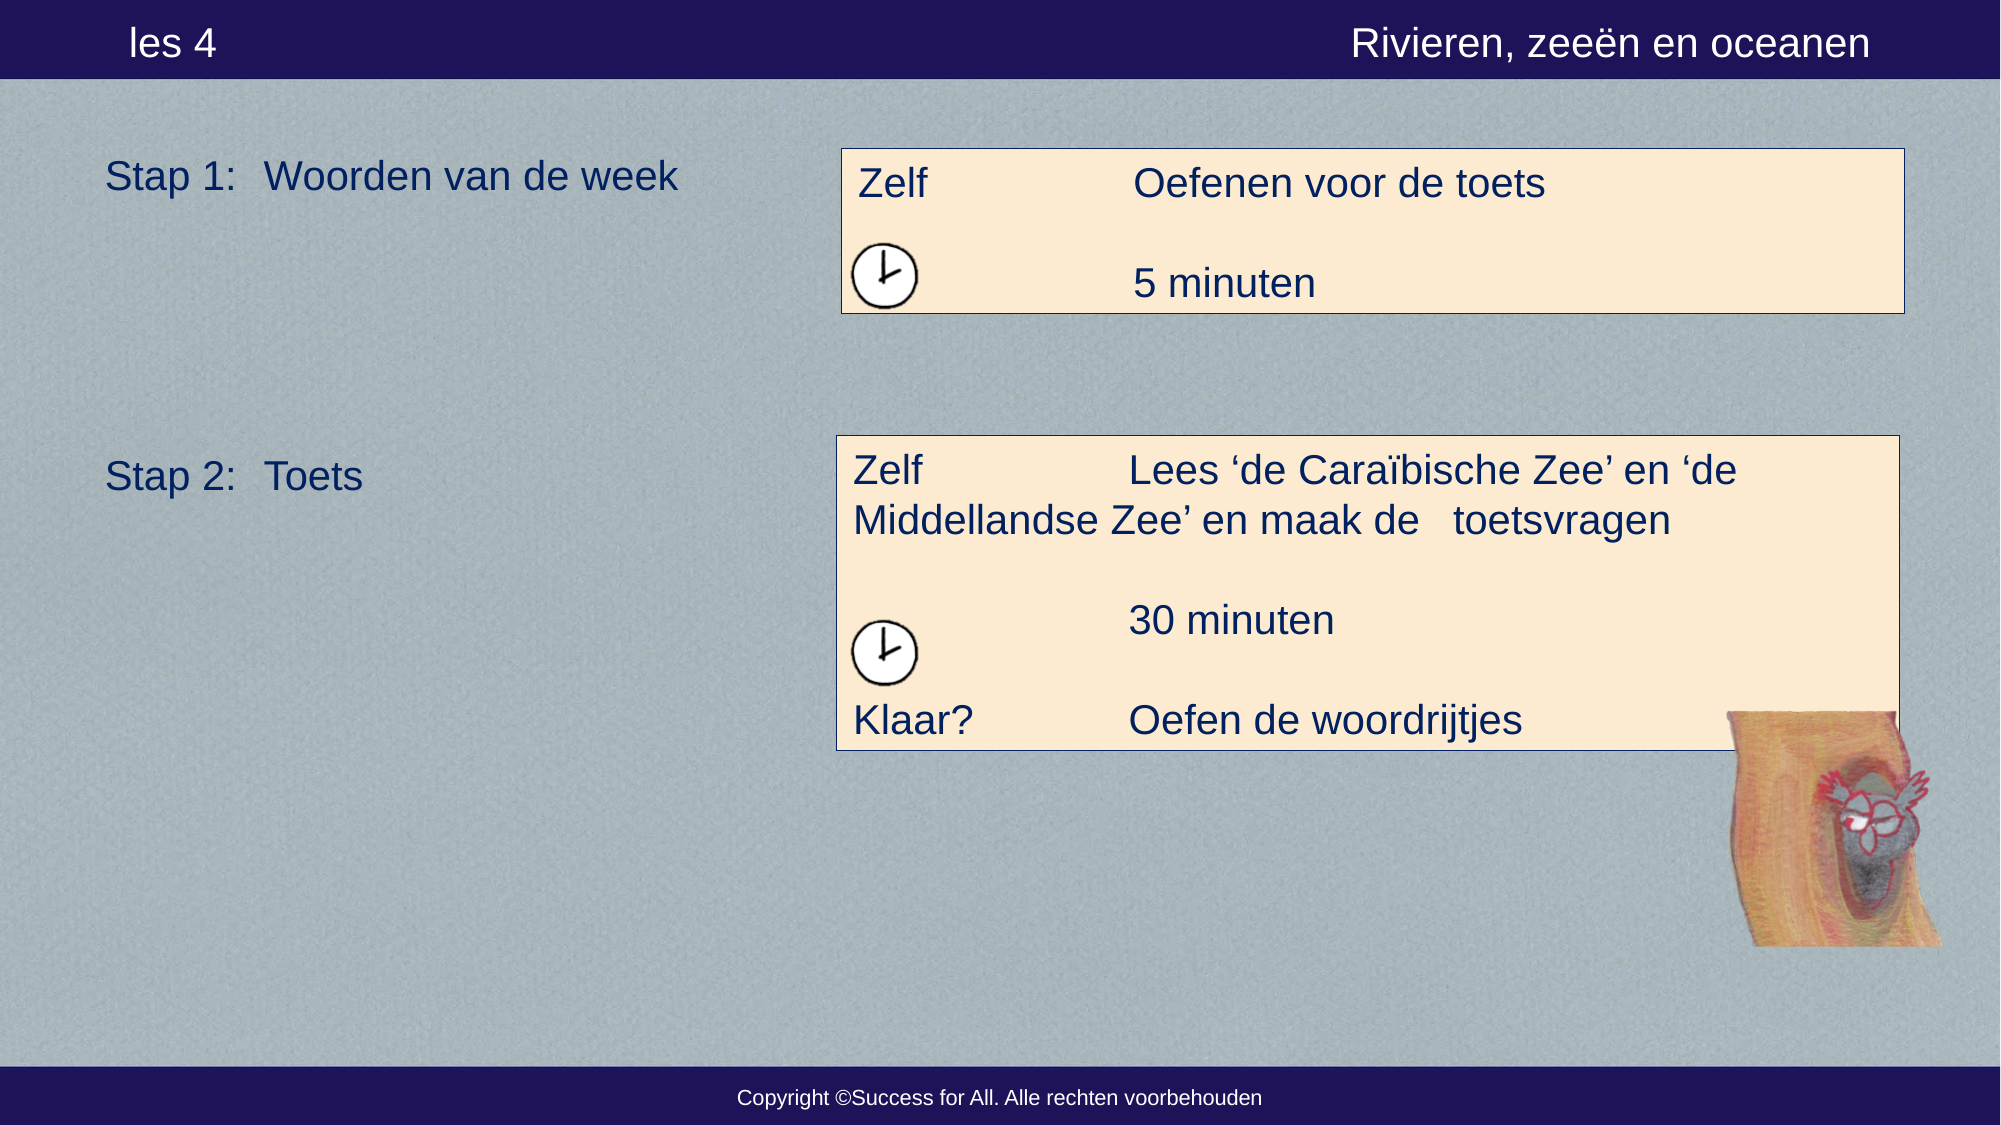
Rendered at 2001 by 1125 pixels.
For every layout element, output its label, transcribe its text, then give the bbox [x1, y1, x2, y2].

text_box les 4 [114, 8, 354, 73]
text_box Zelf Oefenen voor de toets 5 minuten [841, 148, 1905, 314]
text_box Rivieren, zeeën en oceanen [999, 8, 1886, 73]
text_box Copyright ©Success for All. Alle rechten voorbehouden [0, 1076, 2000, 1125]
text_box Stap 1: Woorden van de week Stap 2: Toets [90, 141, 883, 857]
picture [0, 0, 2001, 1125]
text_box Zelf Lees ‘de Caraïbische Zee’ en ‘de Middellandse Zee’ en maak de toetsvragen 30 minuten Klaar? Oefen de woordrijtjes [836, 435, 1900, 751]
